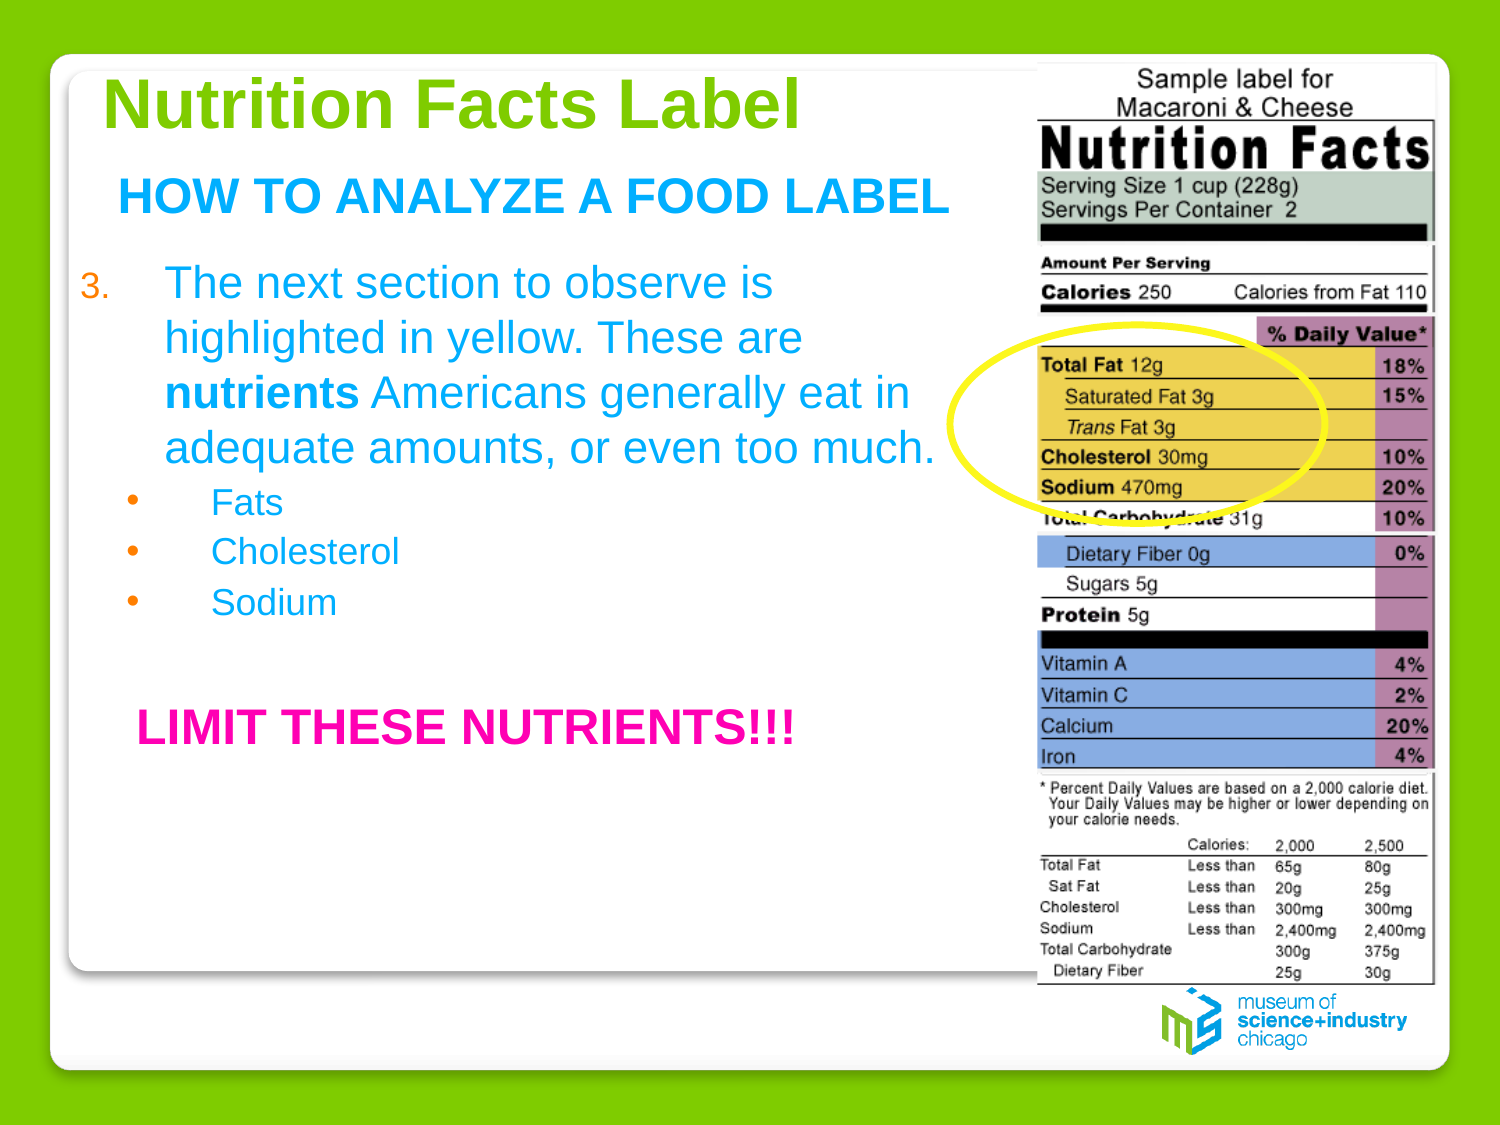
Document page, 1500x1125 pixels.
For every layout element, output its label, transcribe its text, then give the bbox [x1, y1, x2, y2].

text_box LIMIT THESE NUTRIENTS!!! [74, 687, 825, 763]
list HOW TO ANALYZE A FOOD LABEL [93, 125, 1029, 255]
title Nutrition Facts Label [87, 50, 1430, 150]
picture [1037, 62, 1438, 985]
picture [1162, 987, 1407, 1055]
list The next section to observe is highlighted in yellow. These are nutrients Americans generally eat in adequate amounts, or even too much. Fats Cholesterol Sodium [50, 237, 988, 663]
text_box [946, 339, 1029, 509]
